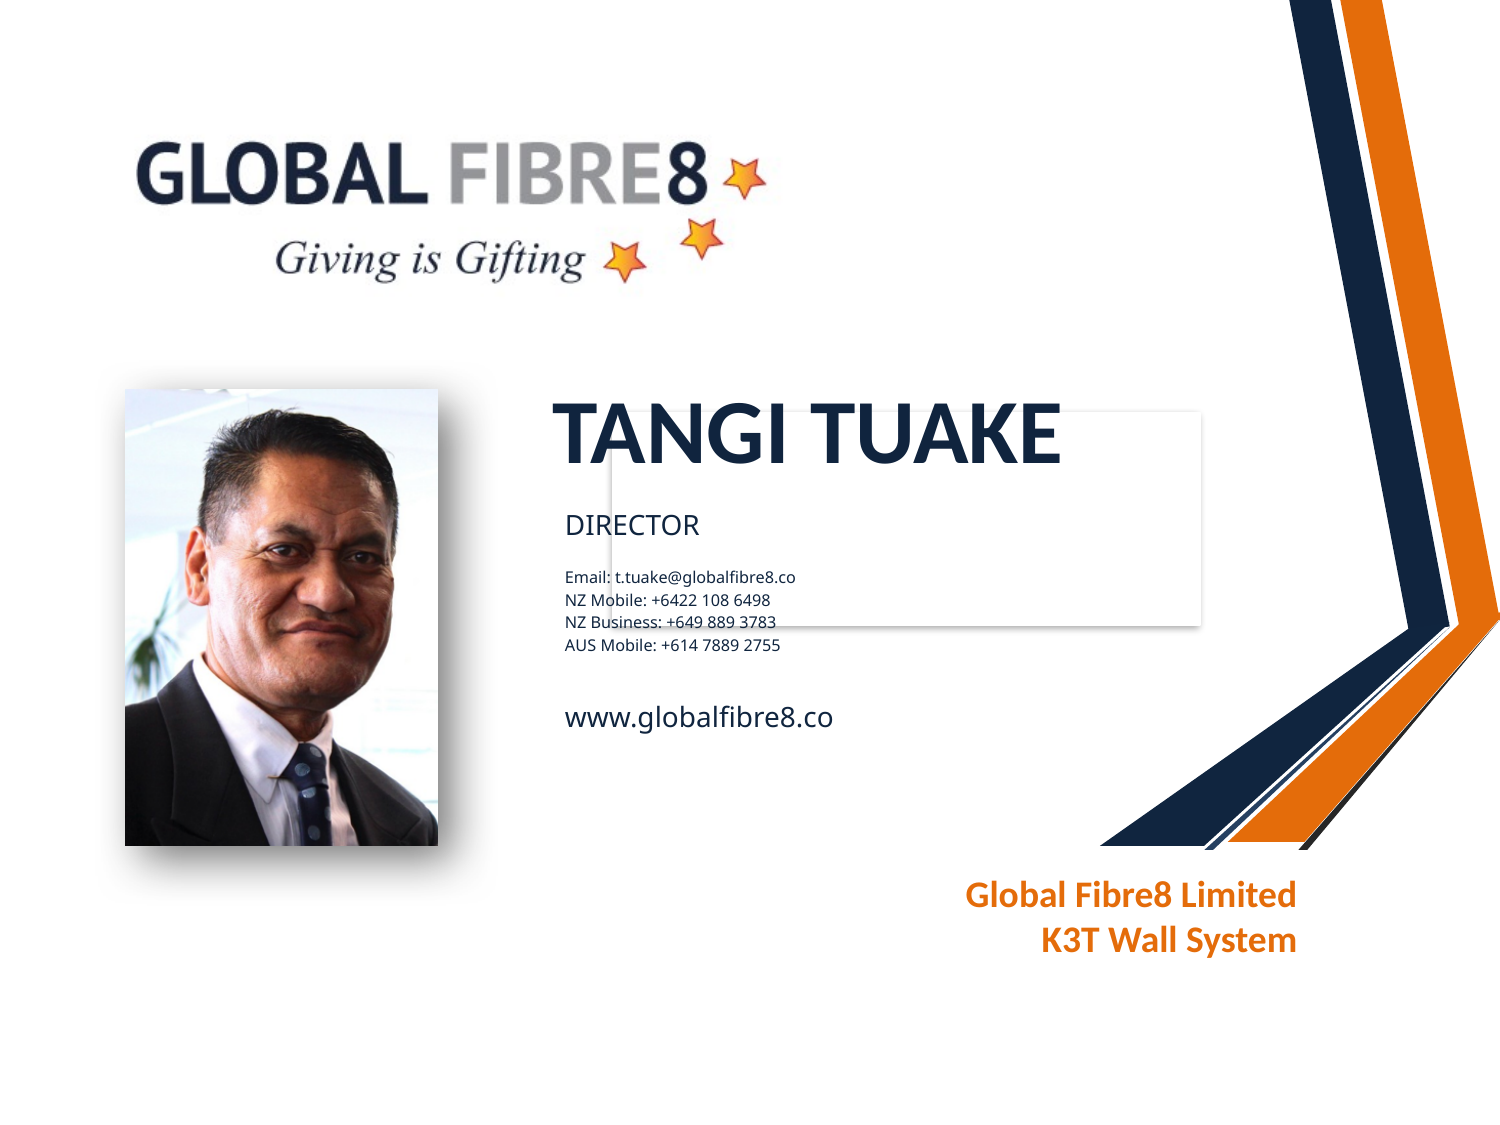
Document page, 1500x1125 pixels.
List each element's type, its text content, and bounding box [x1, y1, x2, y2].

text_box Global Fibre8 Limited K3T Wall System [112, 862, 1313, 968]
picture [124, 389, 438, 846]
picture [112, 112, 789, 305]
title TANGI TUAKE [537, 324, 1500, 529]
subtitle DIRECTOR Email: t.tuake@globalfibre8.co NZ Mobile: +6422 108 6498 NZ Business: +649 889 3783 AUS Mobile: +614 7889 2755 www.globalfibre8.co [549, 500, 1400, 900]
